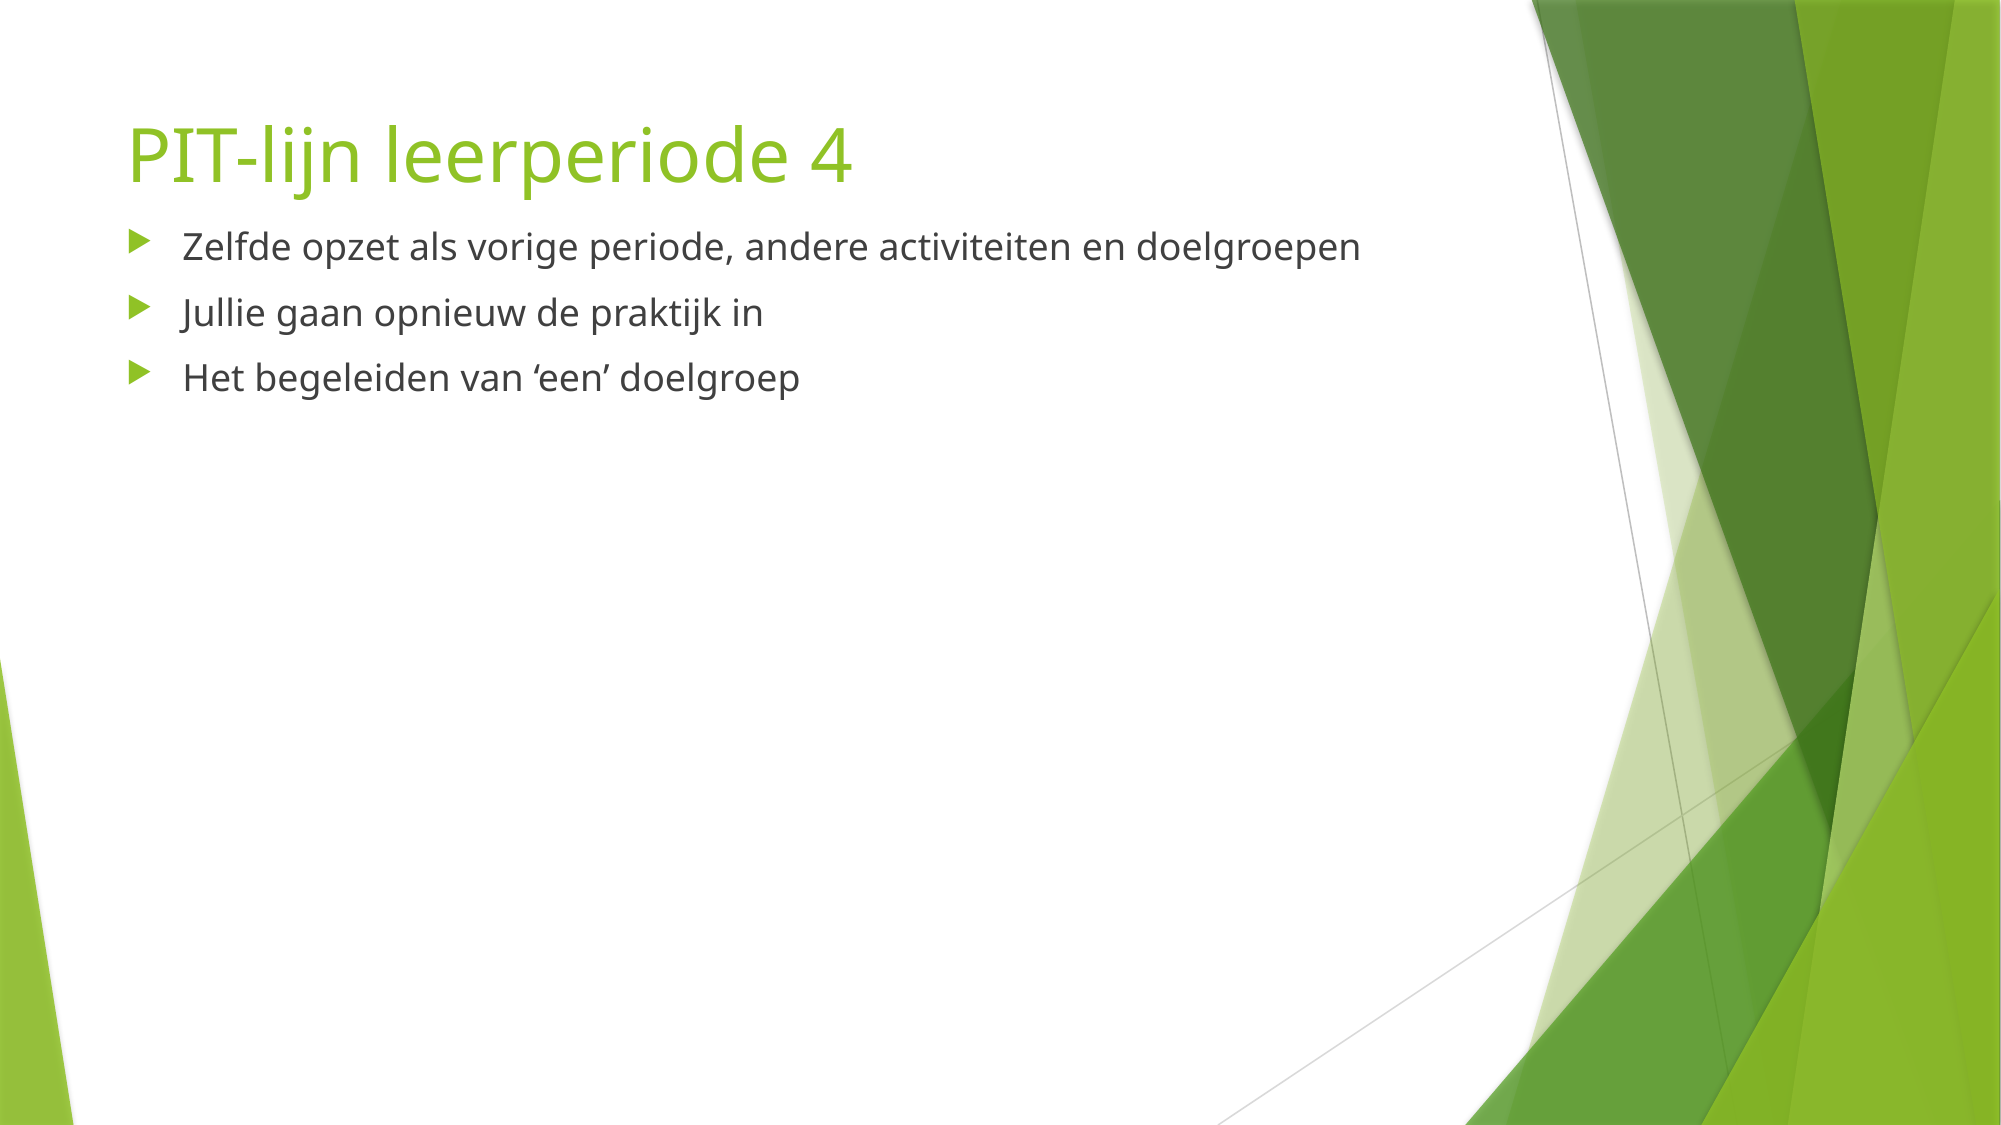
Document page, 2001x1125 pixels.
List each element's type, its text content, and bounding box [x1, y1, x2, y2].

list Zelfde opzet als vorige periode, andere activiteiten en doelgroepen Jullie gaan opnieuw de praktijk in Het begeleiden van ‘een’ doelgroep [111, 215, 1522, 852]
title PIT-lijn leerperiode 4 [111, 99, 1522, 215]
